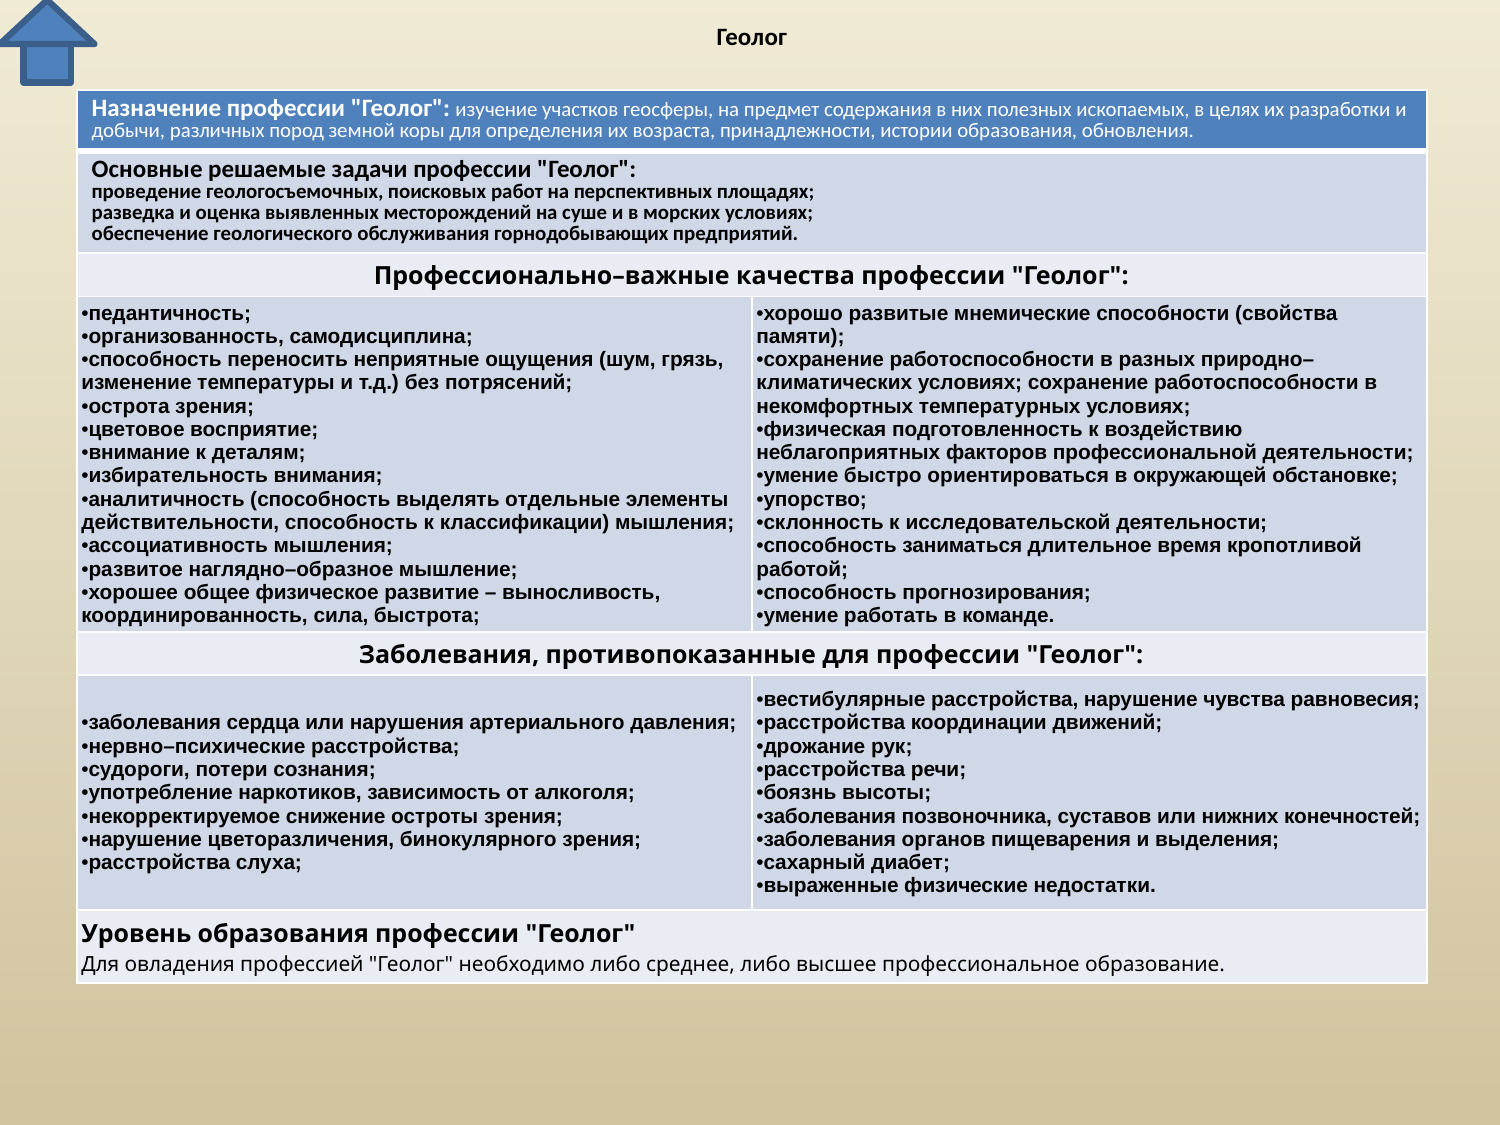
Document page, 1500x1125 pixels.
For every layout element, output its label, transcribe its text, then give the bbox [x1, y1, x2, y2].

table_cell Основные решаемые задачи профессии "Геолог": проведение геологосъемочных, поисковых работ на перспективных площадях; разведка и оценка выявленных месторождений на суше и в морских условиях; обеспечение геологического обслуживания горнодобывающих предприятий. [78, 154, 1426, 252]
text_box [1, 1, 93, 81]
table_cell Уровень образования профессии "Геолог" Для овладения профессией "Геолог" необходимо либо среднее, либо высшее профессиональное образование. [78, 911, 1426, 982]
table_cell вестибулярные расстройства, нарушение чувства равновесия; расстройства координации движений; дрожание рук; расстройства речи; боязнь высоты; заболевания позвоночника, суставов или нижних конечностей; заболевания органов пищеварения и выделения; сахарный диабет; выраженные физические недостатки. [753, 676, 1426, 909]
table_cell хорошо развитые мнемические способности (свойства памяти); сохранение работоспособности в разных природно–климатических условиях; сохранение работоспособности в некомфортных температурных условиях; физическая подготовленность к воздействию неблагоприятных факторов профессиональной деятельности; умение быстро ориентироваться в окружающей обстановке; упорство; склонность к исследовательской деятельности; способность заниматься длительное время кропотливой работой; способность прогнозирования; умение работать в команде. [753, 297, 1426, 631]
table_cell Профессионально–важные качества профессии "Геолог": [78, 254, 1426, 296]
table_cell педантичность; организованность, самодисциплина; способность переносить неприятные ощущения (шум, грязь, изменение температуры и т.д.) без потрясений; острота зрения; цветовое восприятие; внимание к деталям; избирательность внимания; аналитичность (способность выделять отдельные элементы действительности, способность к классификации) мышления; ассоциативность мышления; развитое наглядно–образное мышление; хорошее общее физическое развитие – выносливость, координированность, сила, быстрота; [78, 297, 751, 631]
title Геолог [102, 0, 1427, 72]
table_cell Заболевания, противопоказанные для профессии "Геолог": [78, 633, 1426, 674]
table_header Назначение профессии "Геолог": изучение участков геосферы, на предмет содержания в них полезных ископаемых, в целях их разработки и добычи, различных пород земной коры для определения их возраста, принадлежности, истории образования, обновления. [78, 91, 1426, 148]
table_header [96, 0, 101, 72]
table_cell заболевания сердца или нарушения артериального давления; нервно–психические расстройства; судороги, потери сознания; употребление наркотиков, зависимость от алкоголя; некорректируемое снижение остроты зрения; нарушение цветоразличения, бинокулярного зрения; расстройства слуха; [78, 676, 751, 909]
